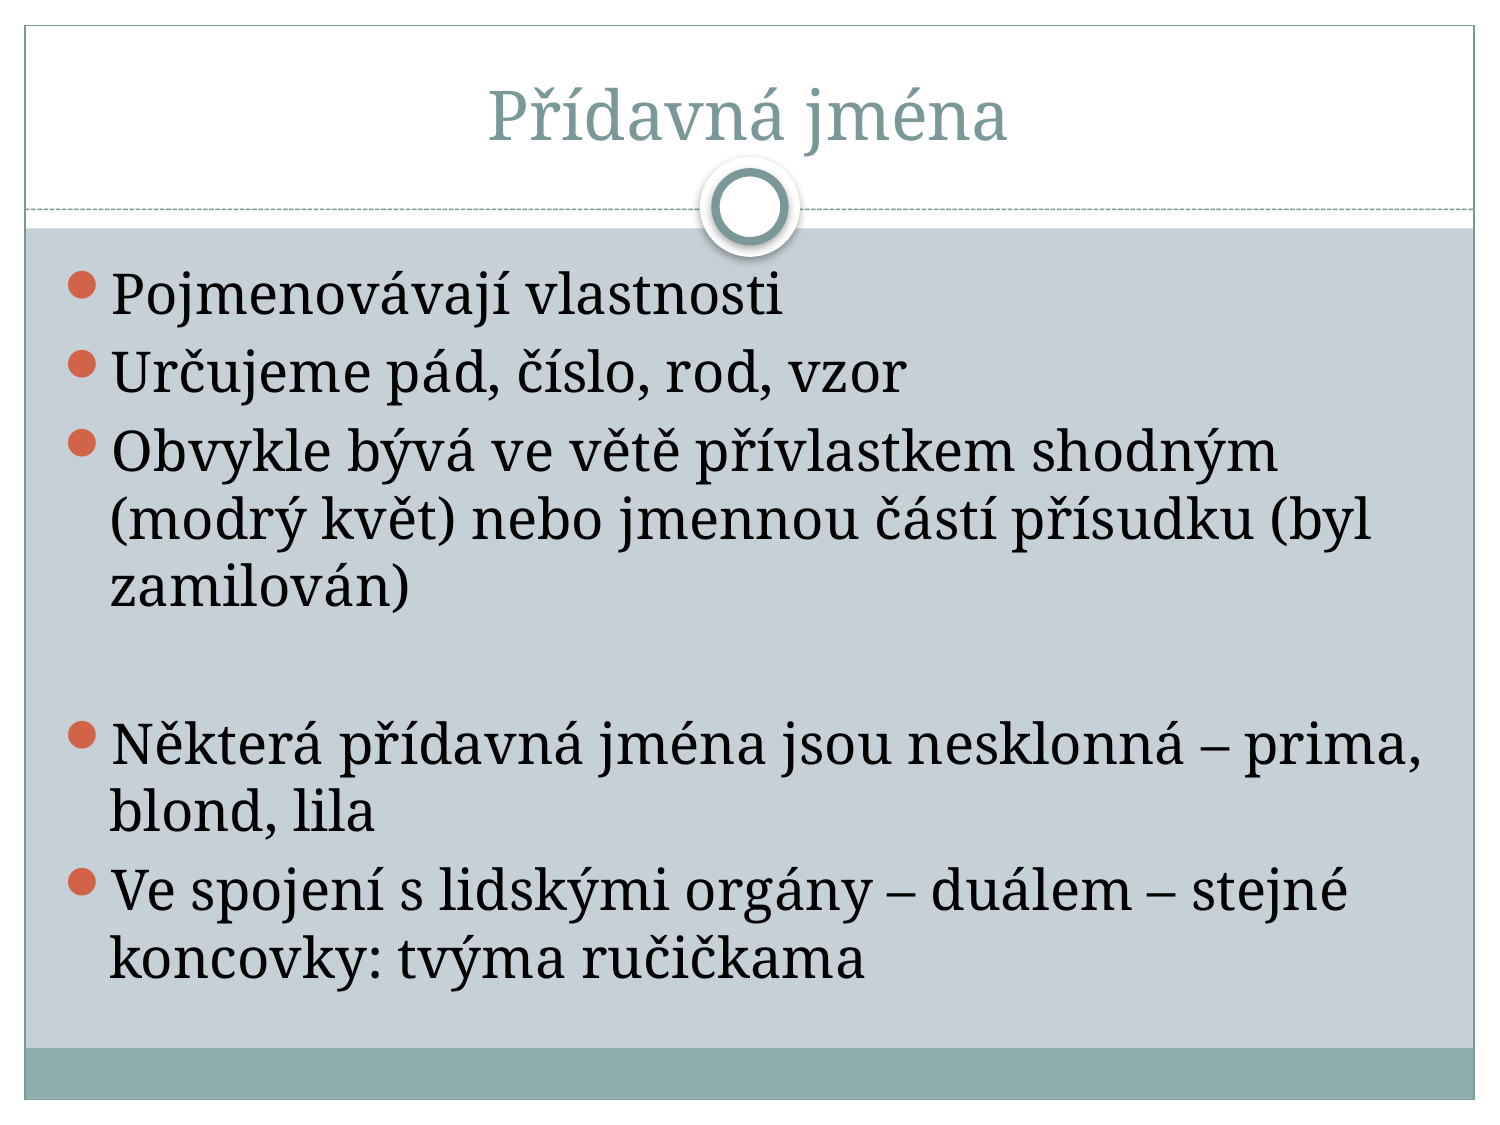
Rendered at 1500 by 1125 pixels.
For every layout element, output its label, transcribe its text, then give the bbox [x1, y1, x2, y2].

list Pojmenovávají vlastnosti Určujeme pád, číslo, rod, vzor Obvykle bývá ve větě přívlastkem shodným (modrý květ) nebo jmennou částí přísudku (byl zamilován) Některá přídavná jména jsou nesklonná – prima, blond, lila Ve spojení s lidskými orgány – duálem – stejné koncovky: tvýma ručičkama [49, 250, 1445, 1001]
title Přídavná jména [49, 37, 1450, 162]
